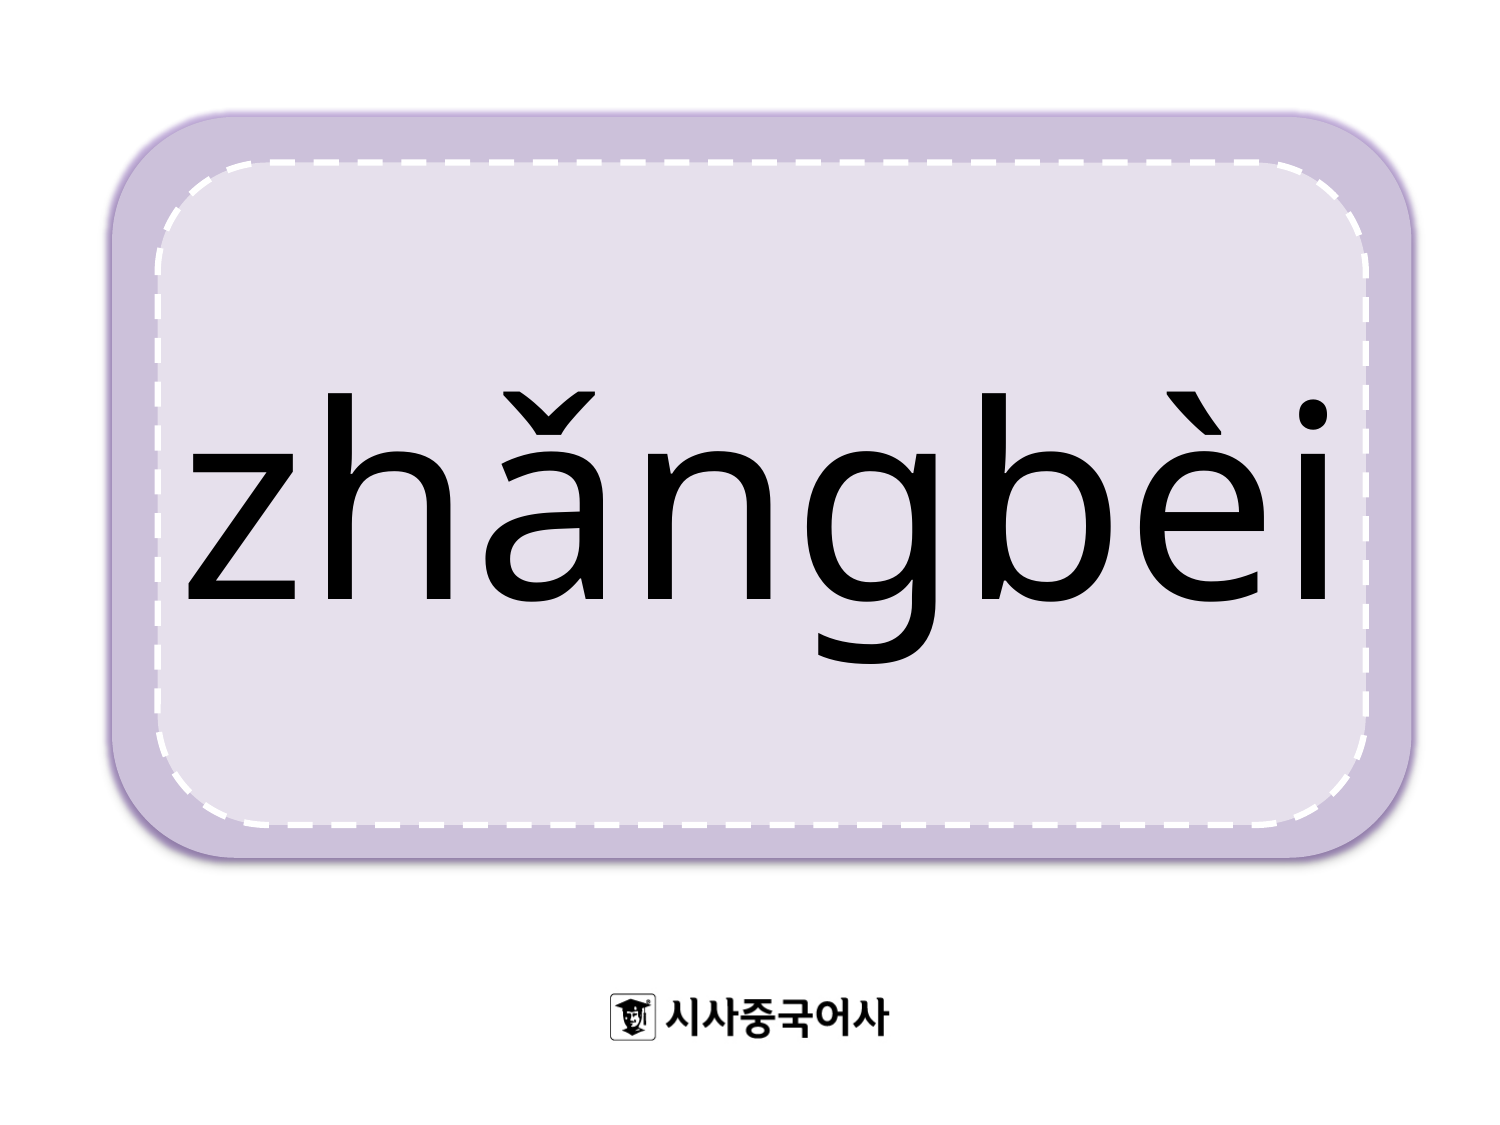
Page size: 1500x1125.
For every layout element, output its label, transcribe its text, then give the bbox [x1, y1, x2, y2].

text_box zhǎngbèi [159, 159, 1368, 823]
picture [602, 987, 898, 1047]
